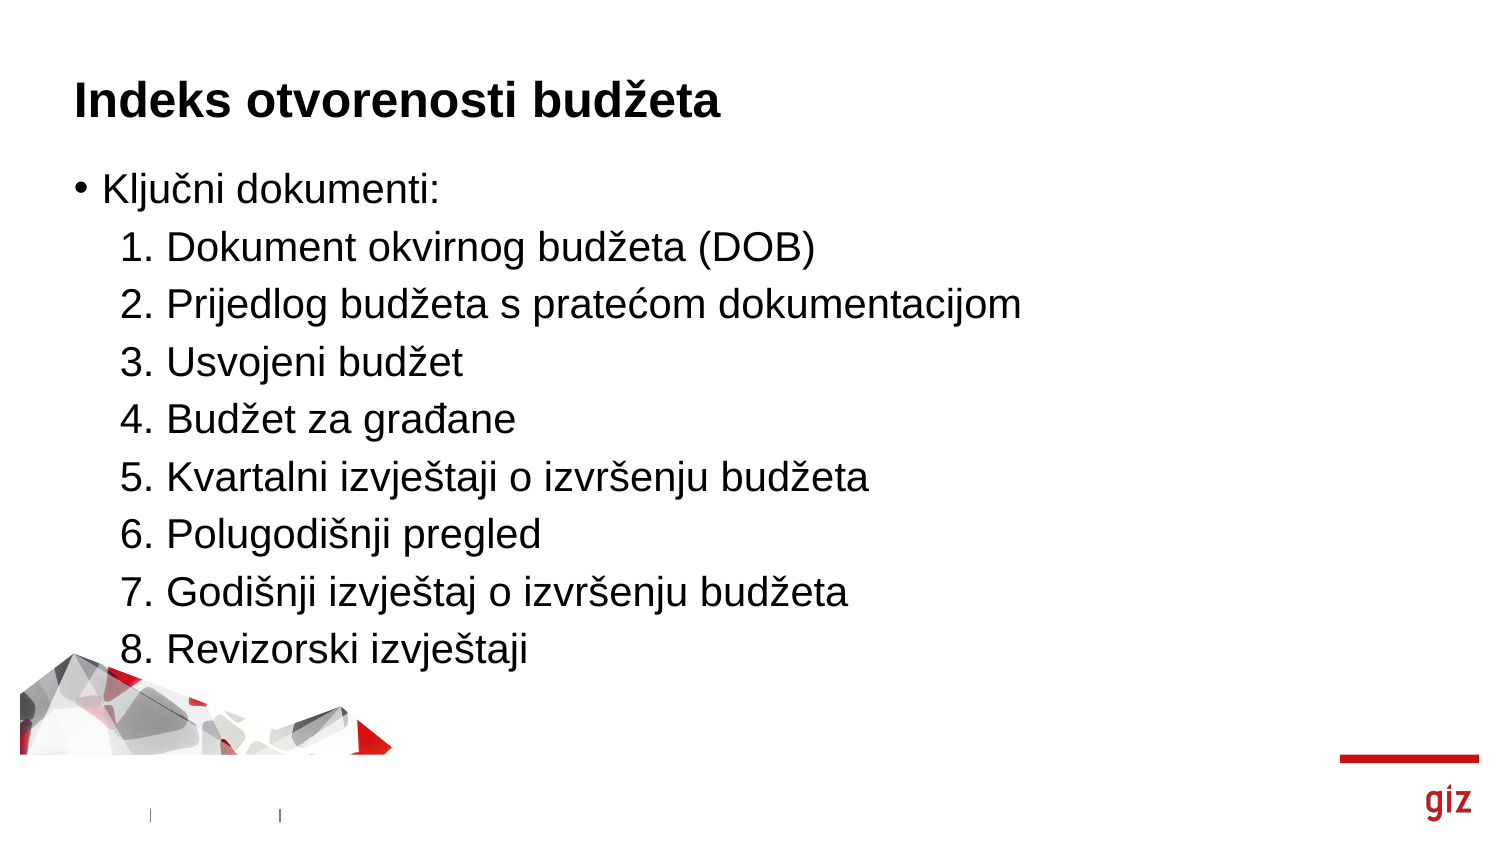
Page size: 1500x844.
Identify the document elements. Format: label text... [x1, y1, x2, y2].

title Indeks otvorenosti budžeta [73, 39, 868, 129]
picture [79, 655, 335, 755]
picture [20, 654, 72, 755]
picture [341, 706, 401, 755]
picture [1425, 783, 1477, 823]
list Ključni dokumenti: 1. Dokument okvirnog budžeta (DOB) 2. Prijedlog budžeta s pratećom dokumentacijom 3. Usvojeni budžet 4. Budžet za građane 5. Kvartalni izvještaji o izvršenju budžeta 6. Polugodišnji pregled 7. Godišnji izvještaj o izvršenju budžeta 8. Revizorski izvještaji [73, 167, 1376, 635]
